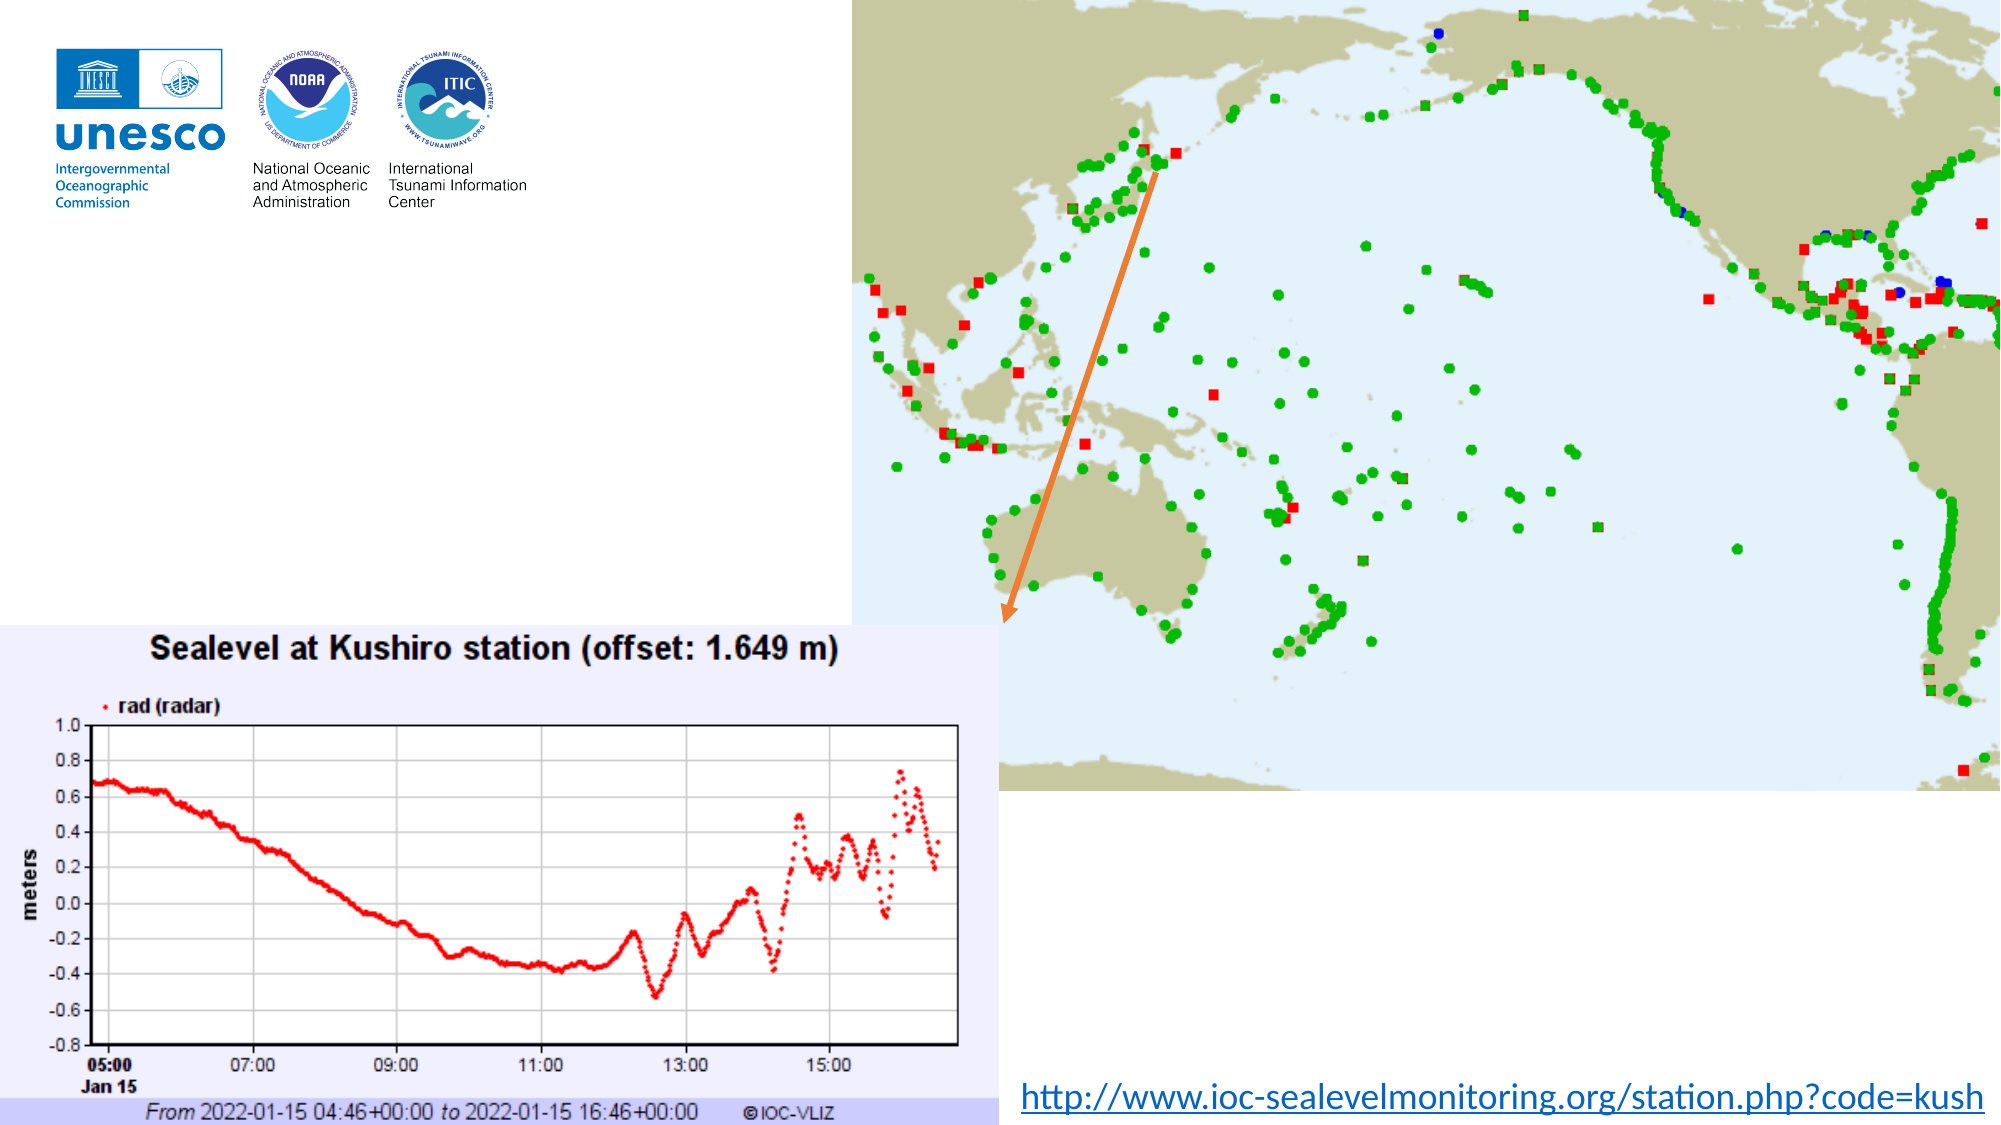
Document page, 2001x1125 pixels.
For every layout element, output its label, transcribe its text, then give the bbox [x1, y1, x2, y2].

picture [43, 35, 527, 221]
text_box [1003, 172, 1156, 624]
text_box http://www.ioc-sealevelmonitoring.org/station.php?code=kush [999, 1064, 2000, 1125]
picture [0, 0, 2000, 1125]
